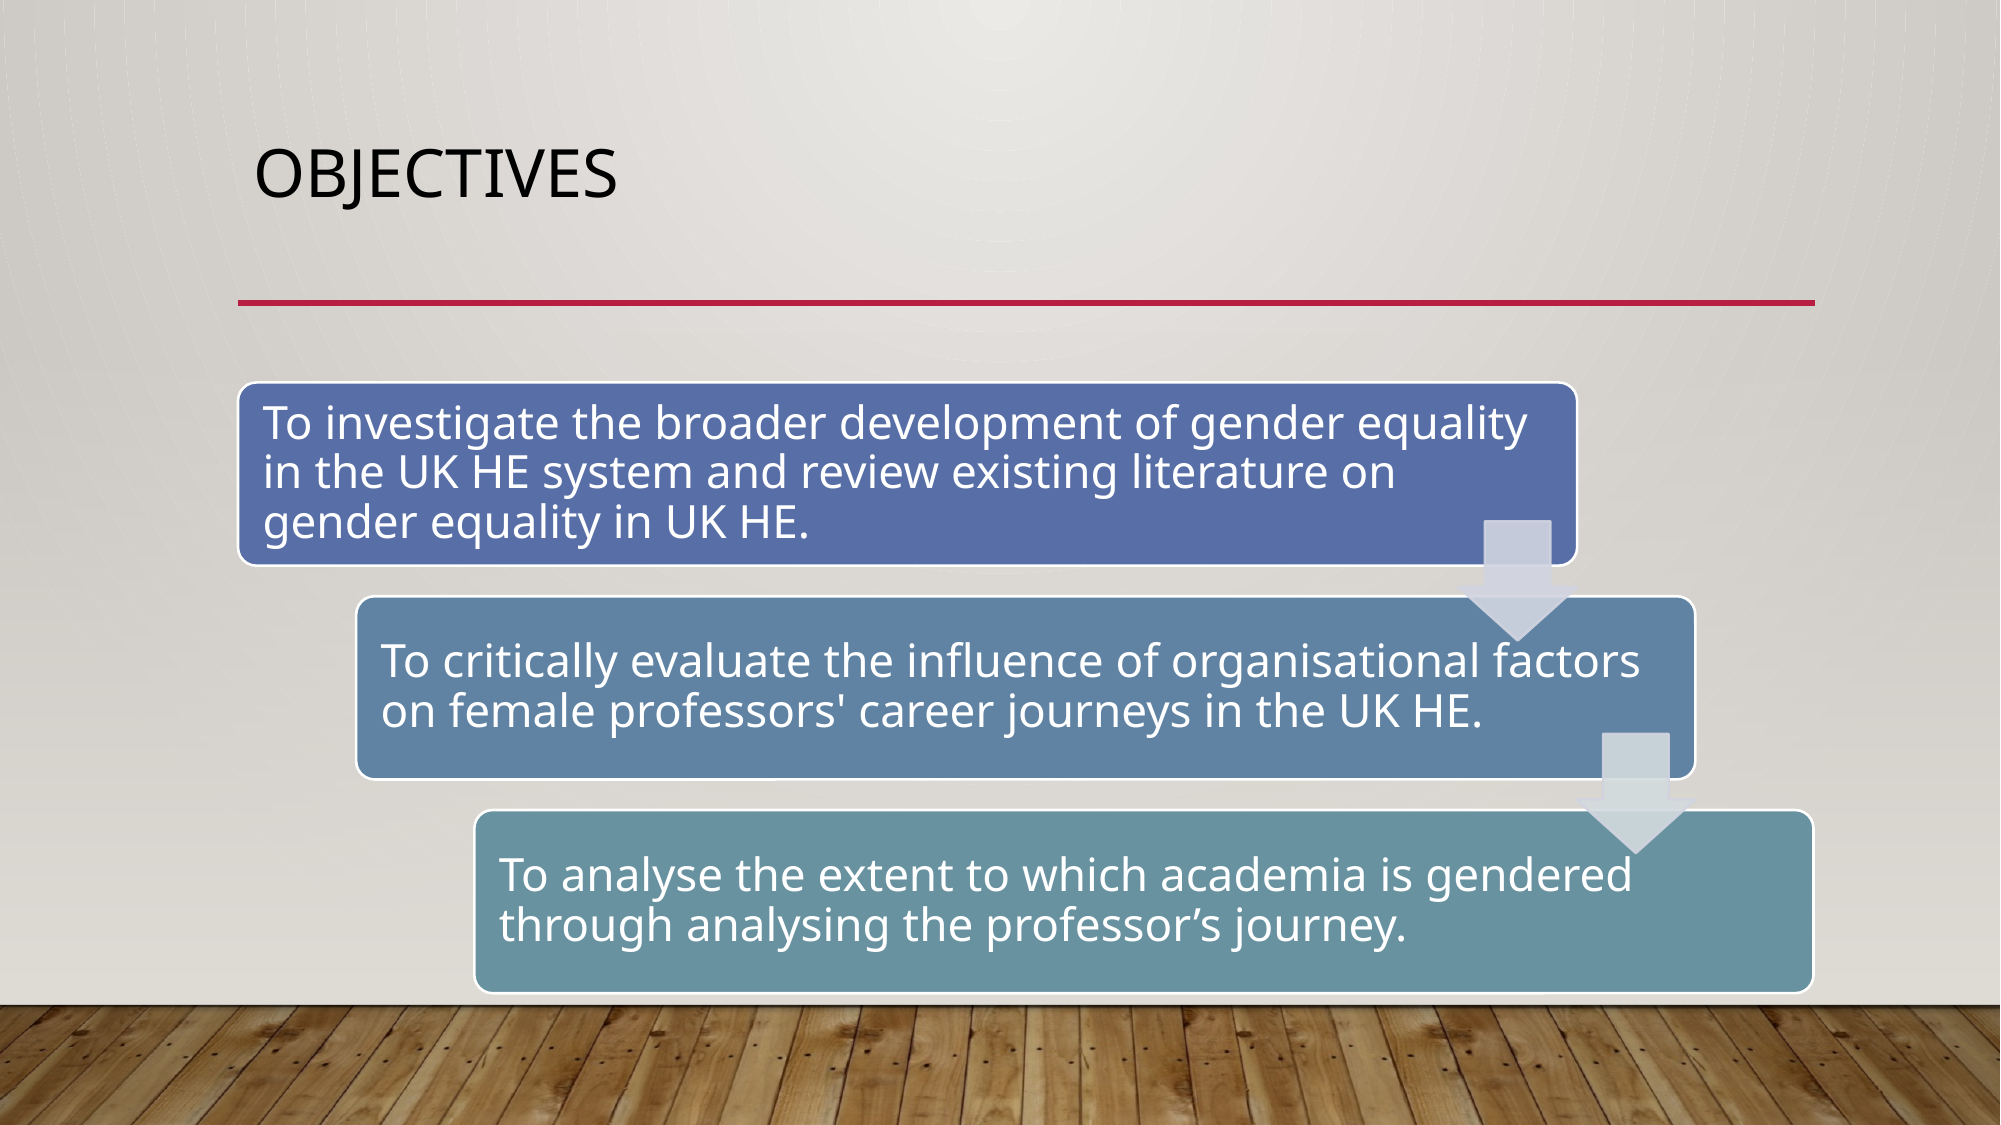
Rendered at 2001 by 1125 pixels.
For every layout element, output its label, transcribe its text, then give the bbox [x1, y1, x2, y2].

picture [0, 1005, 2000, 1125]
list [237, 382, 1814, 994]
title Objectives [238, 131, 1814, 305]
